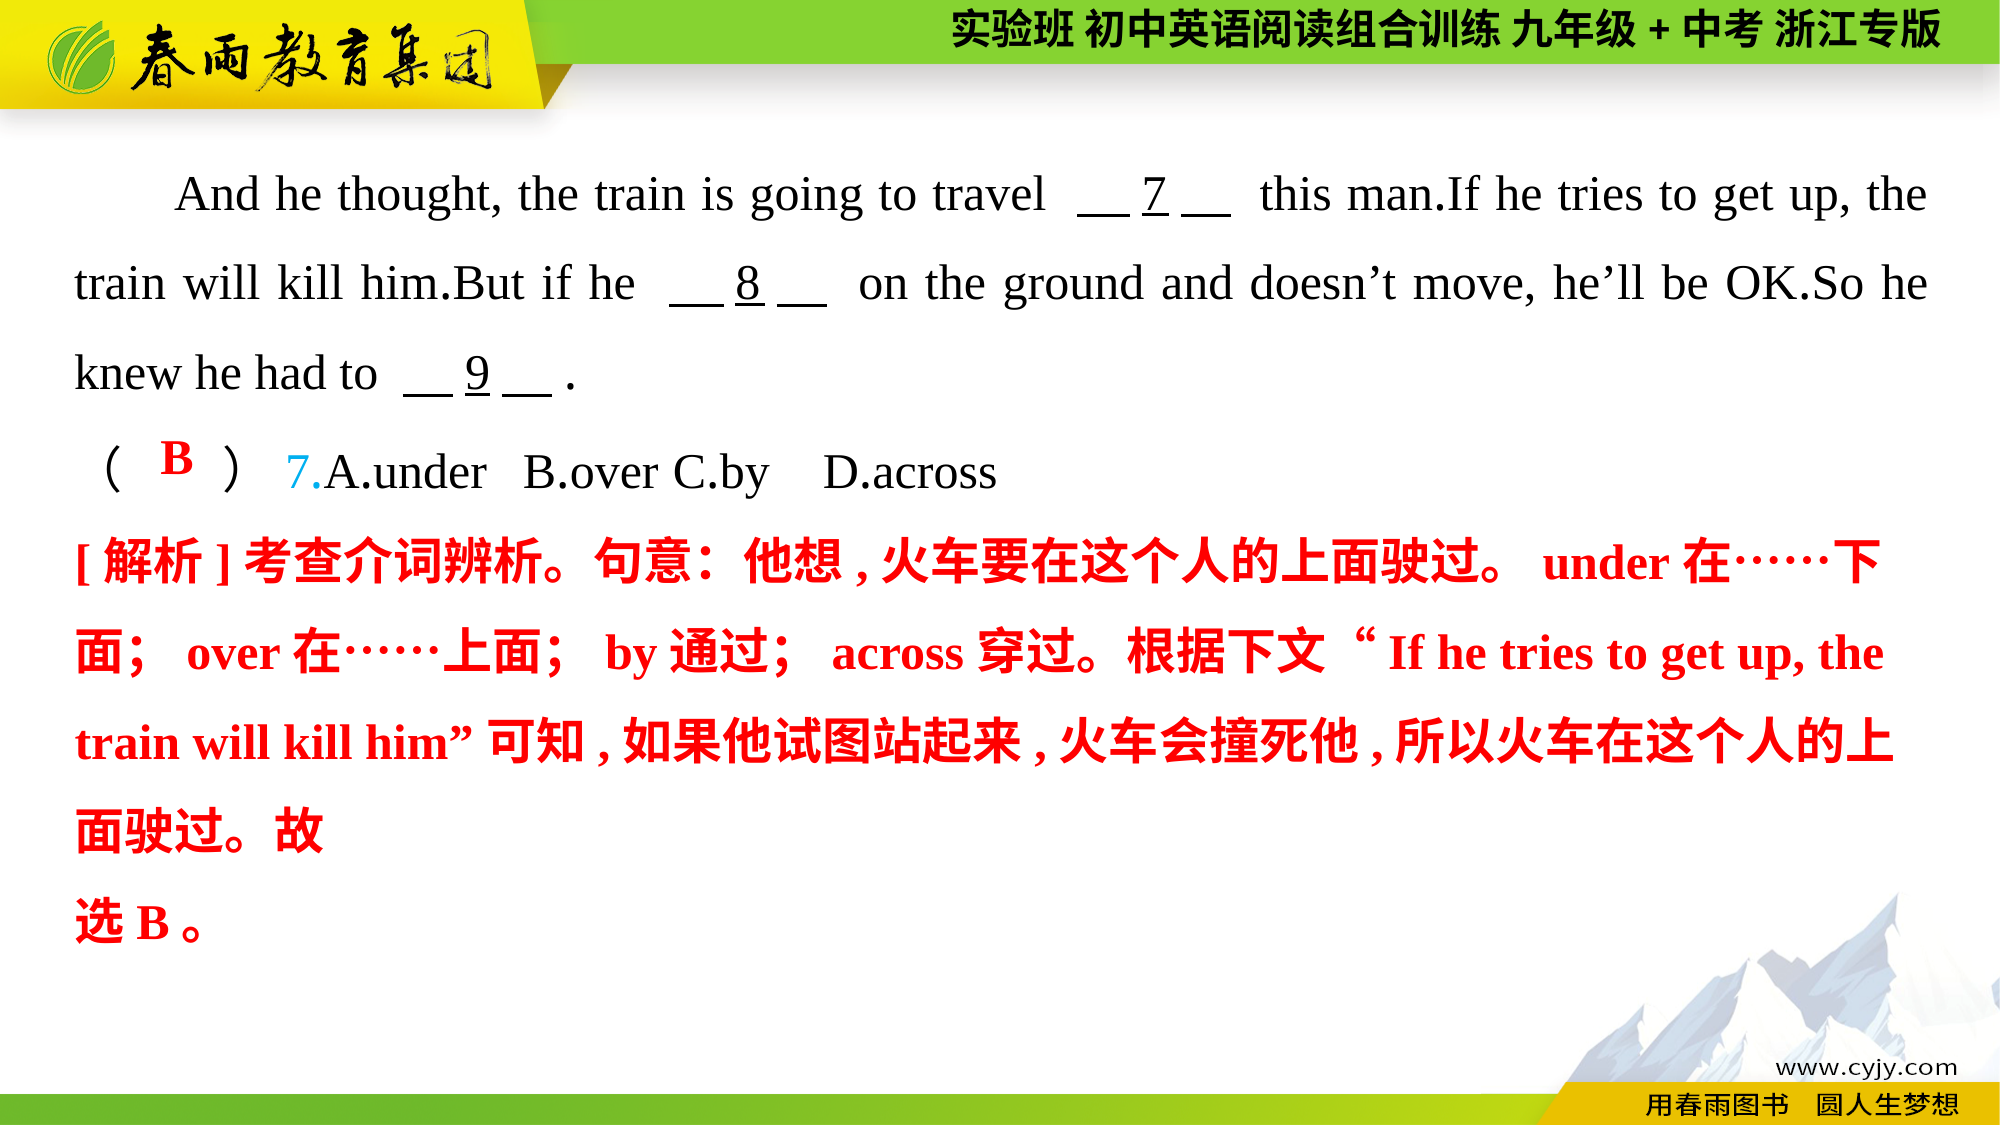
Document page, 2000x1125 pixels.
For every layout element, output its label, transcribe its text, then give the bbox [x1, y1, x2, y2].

text_box B [145, 417, 209, 493]
list And he thought, the train is going to travel 7 this man.If he tries to get up, the train will kill him.But if he 8 on the ground and doesn’t move, he’ll be OK.So he knew he had to 9 . [59, 122, 1944, 399]
picture [0, 0, 2000, 1125]
text_box （ ）7.A.under B.over C.by D.across [57, 400, 1943, 506]
text_box [解析]考查介词辨析。句意：他想,火车要在这个人的上面驶过。under在……下面；over在……上面；by通过；across穿过。根据下文“If he tries to get up, the train will kill him”可知,如果他试图站起来,火车会撞死他,所以火车在这个人的上面驶过。故 选B。 [59, 492, 1944, 958]
